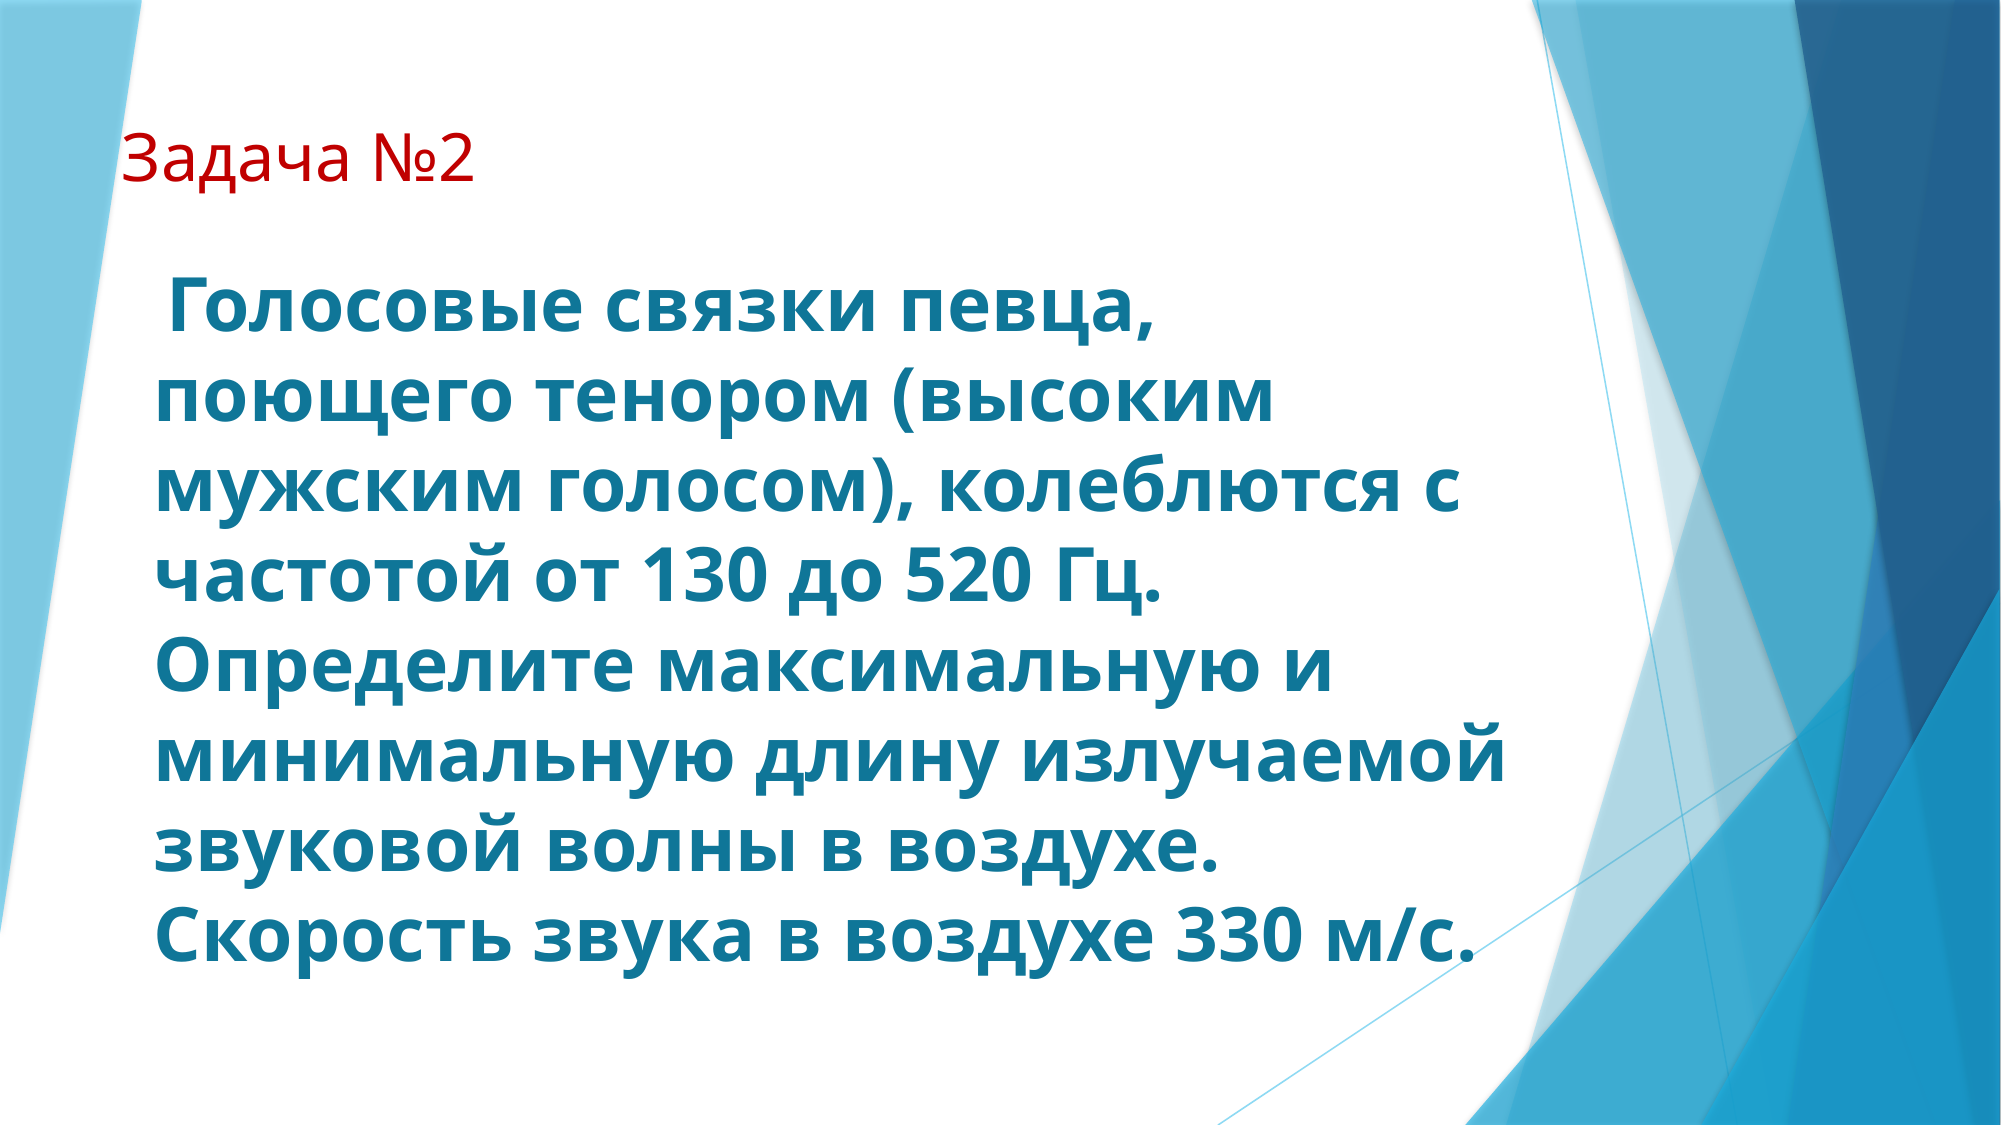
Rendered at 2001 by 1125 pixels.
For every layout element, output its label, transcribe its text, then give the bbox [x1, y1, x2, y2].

subtitle Голосовые связки певца, поющего тенором (высоким мужским голосом), колеблются с частотой от 130 до 520 Гц. Определите максимальную и минимальную длину излучаемой звуковой волны в воздухе. Скорость звука в воздухе 330 м/с. [138, 248, 1525, 959]
title Задача №2 [0, 166, 492, 202]
